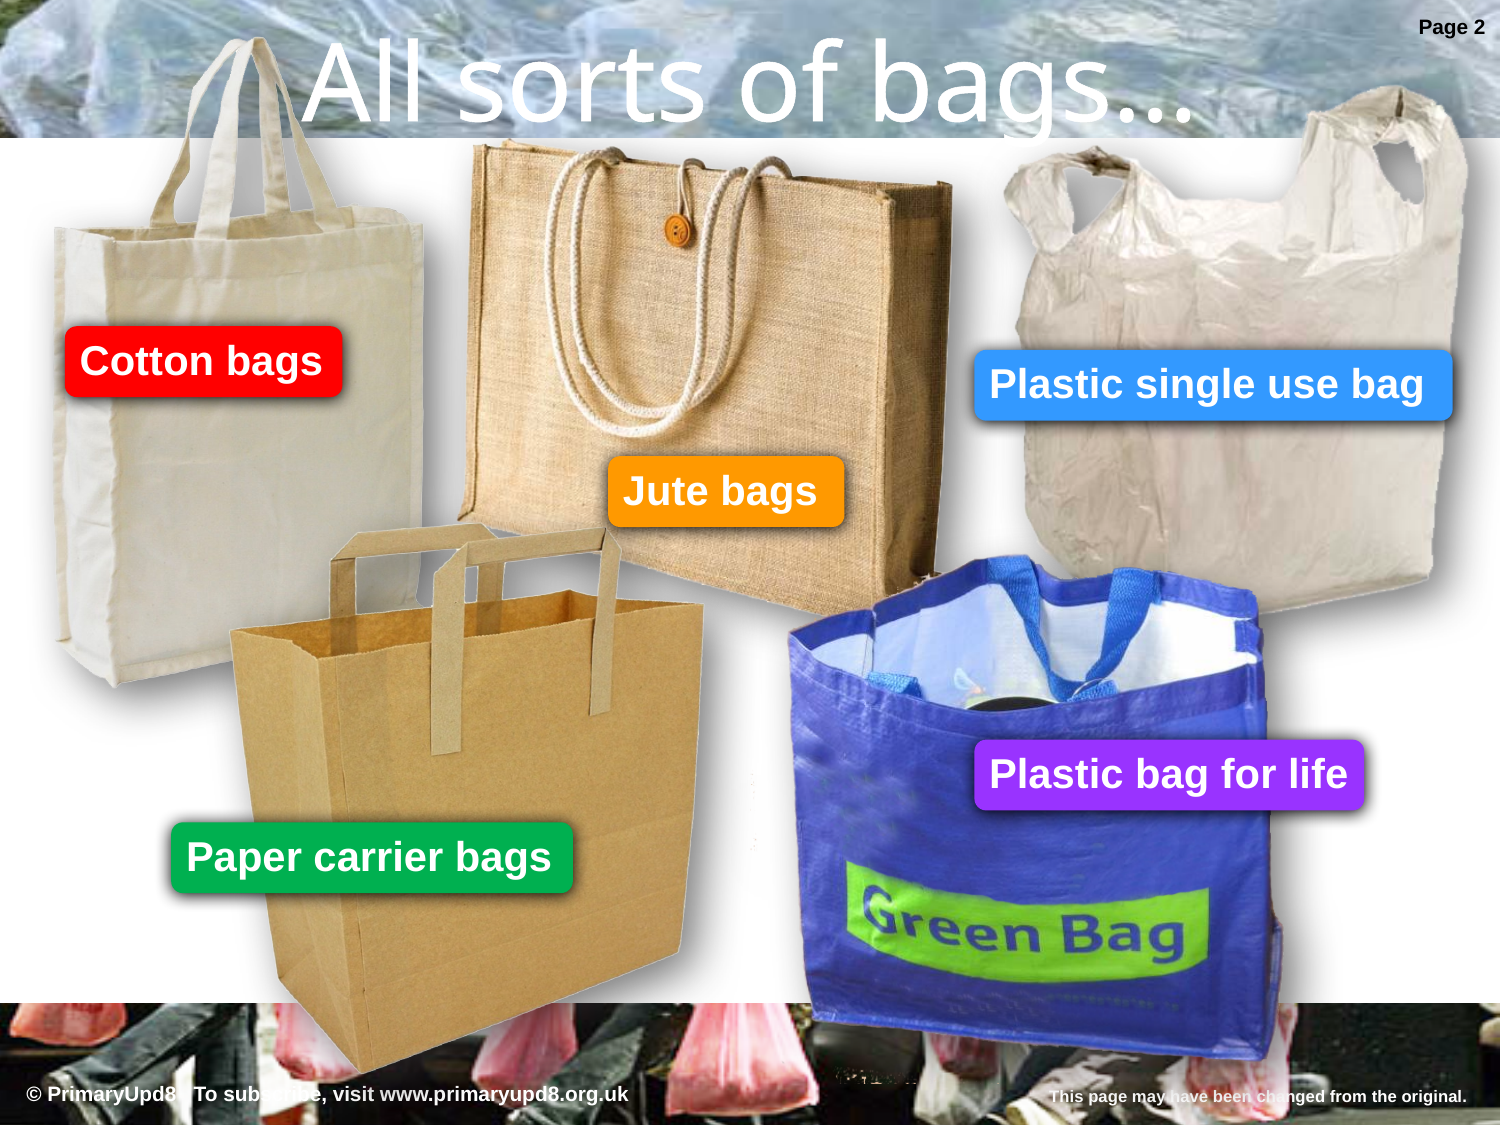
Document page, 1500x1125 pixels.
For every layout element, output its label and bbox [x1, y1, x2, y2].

text_box [64, 325, 343, 398]
text_box [170, 822, 574, 894]
text_box [974, 349, 1453, 421]
picture [0, 0, 1500, 1125]
text_box [974, 739, 1377, 811]
text_box [607, 455, 845, 528]
